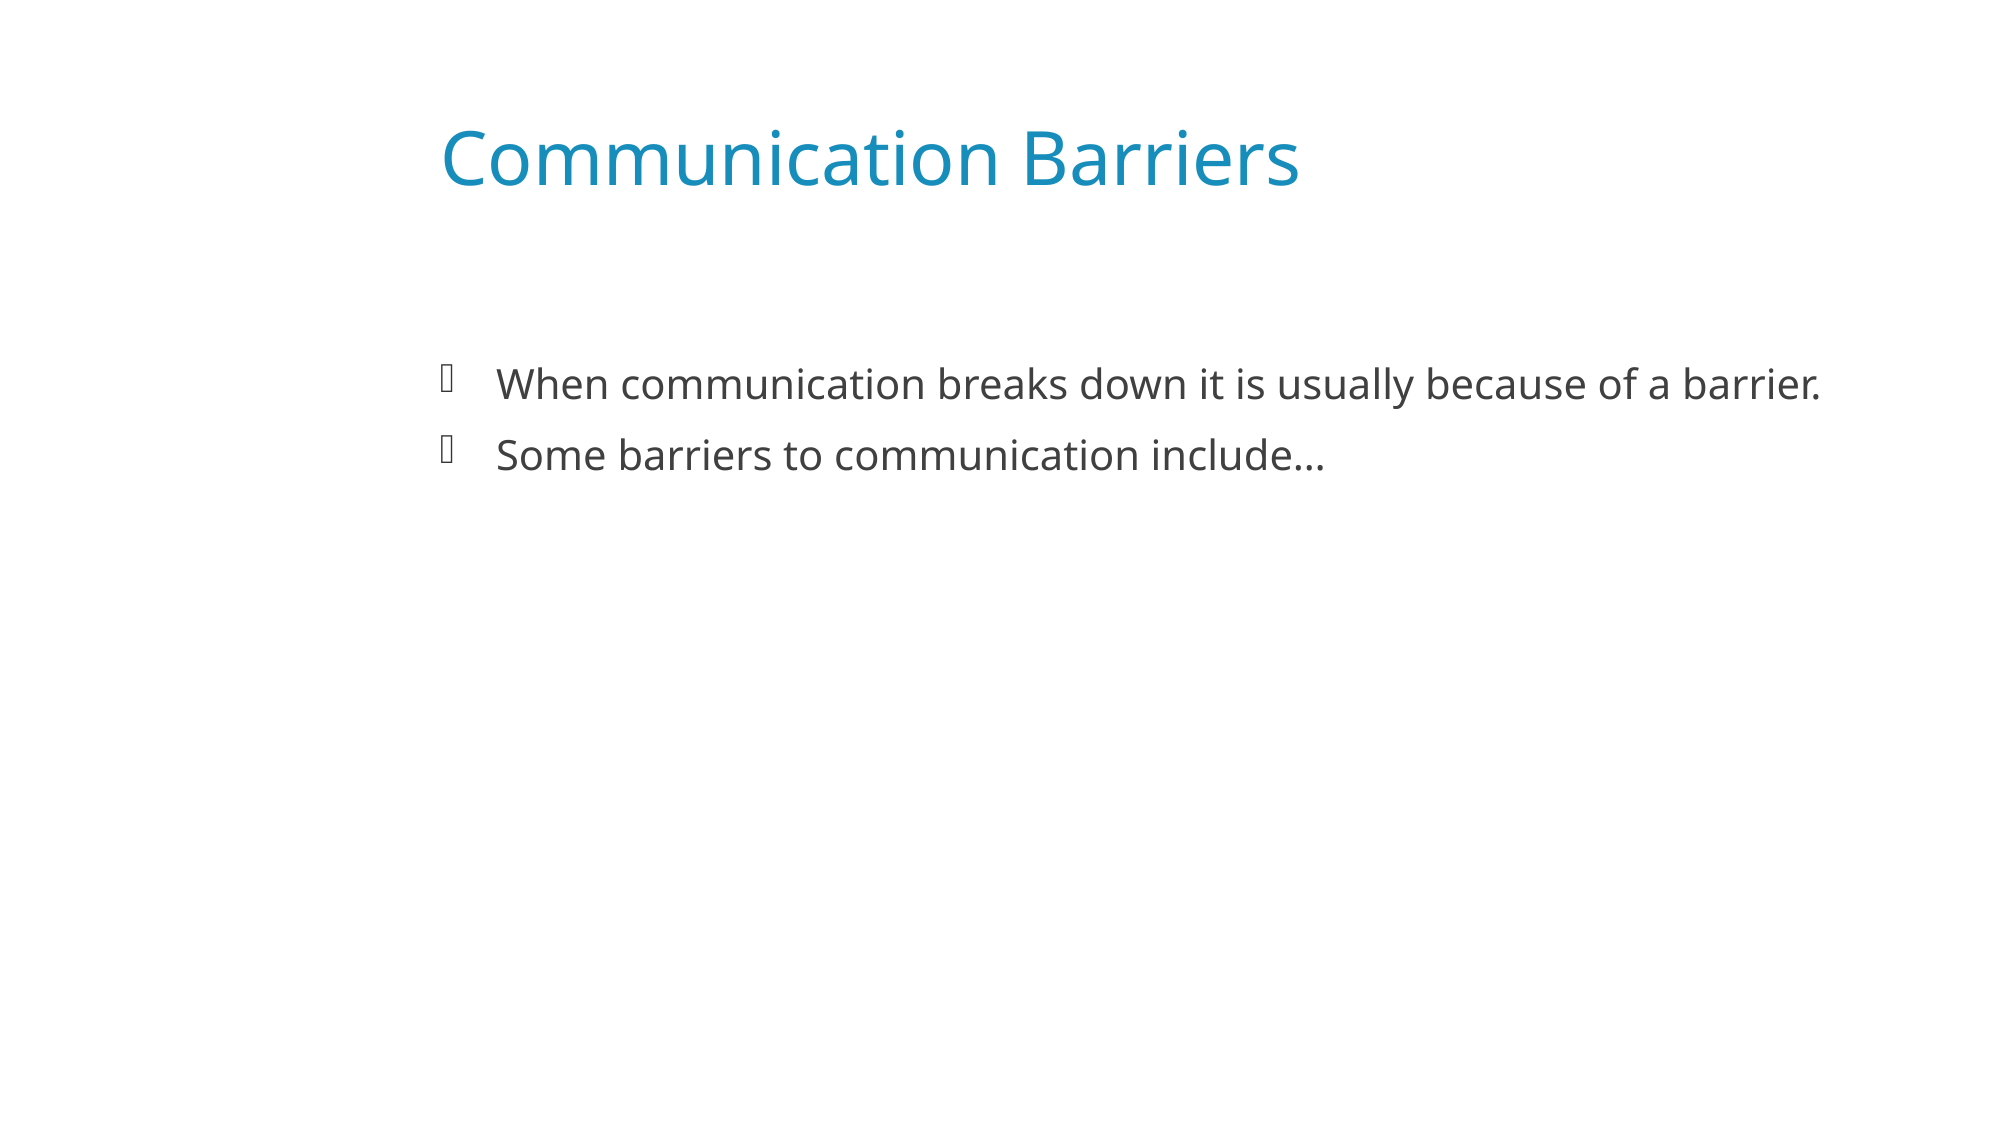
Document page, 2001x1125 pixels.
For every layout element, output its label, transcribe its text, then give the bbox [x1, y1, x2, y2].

list When communication breaks down it is usually because of a barrier. Some barriers to communication include… [424, 350, 1888, 1074]
title Communication Barriers [425, 102, 1888, 313]
